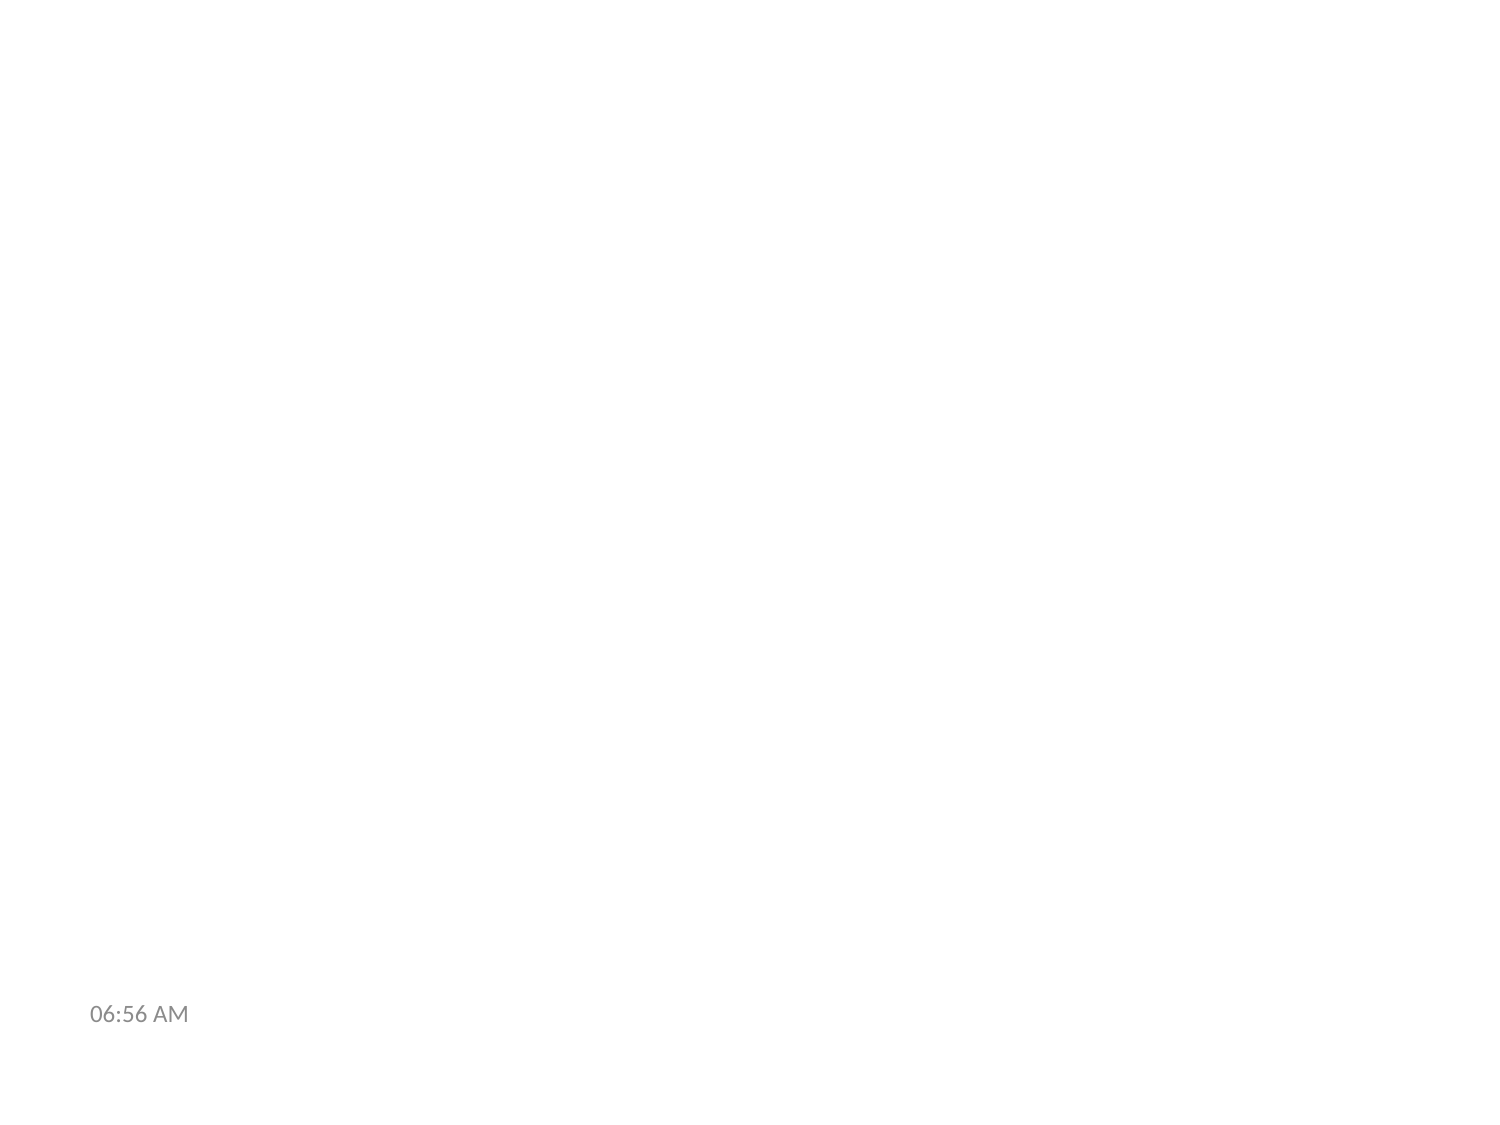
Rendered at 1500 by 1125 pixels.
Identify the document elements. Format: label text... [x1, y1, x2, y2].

text_box 3:35 PM [75, 982, 425, 1043]
